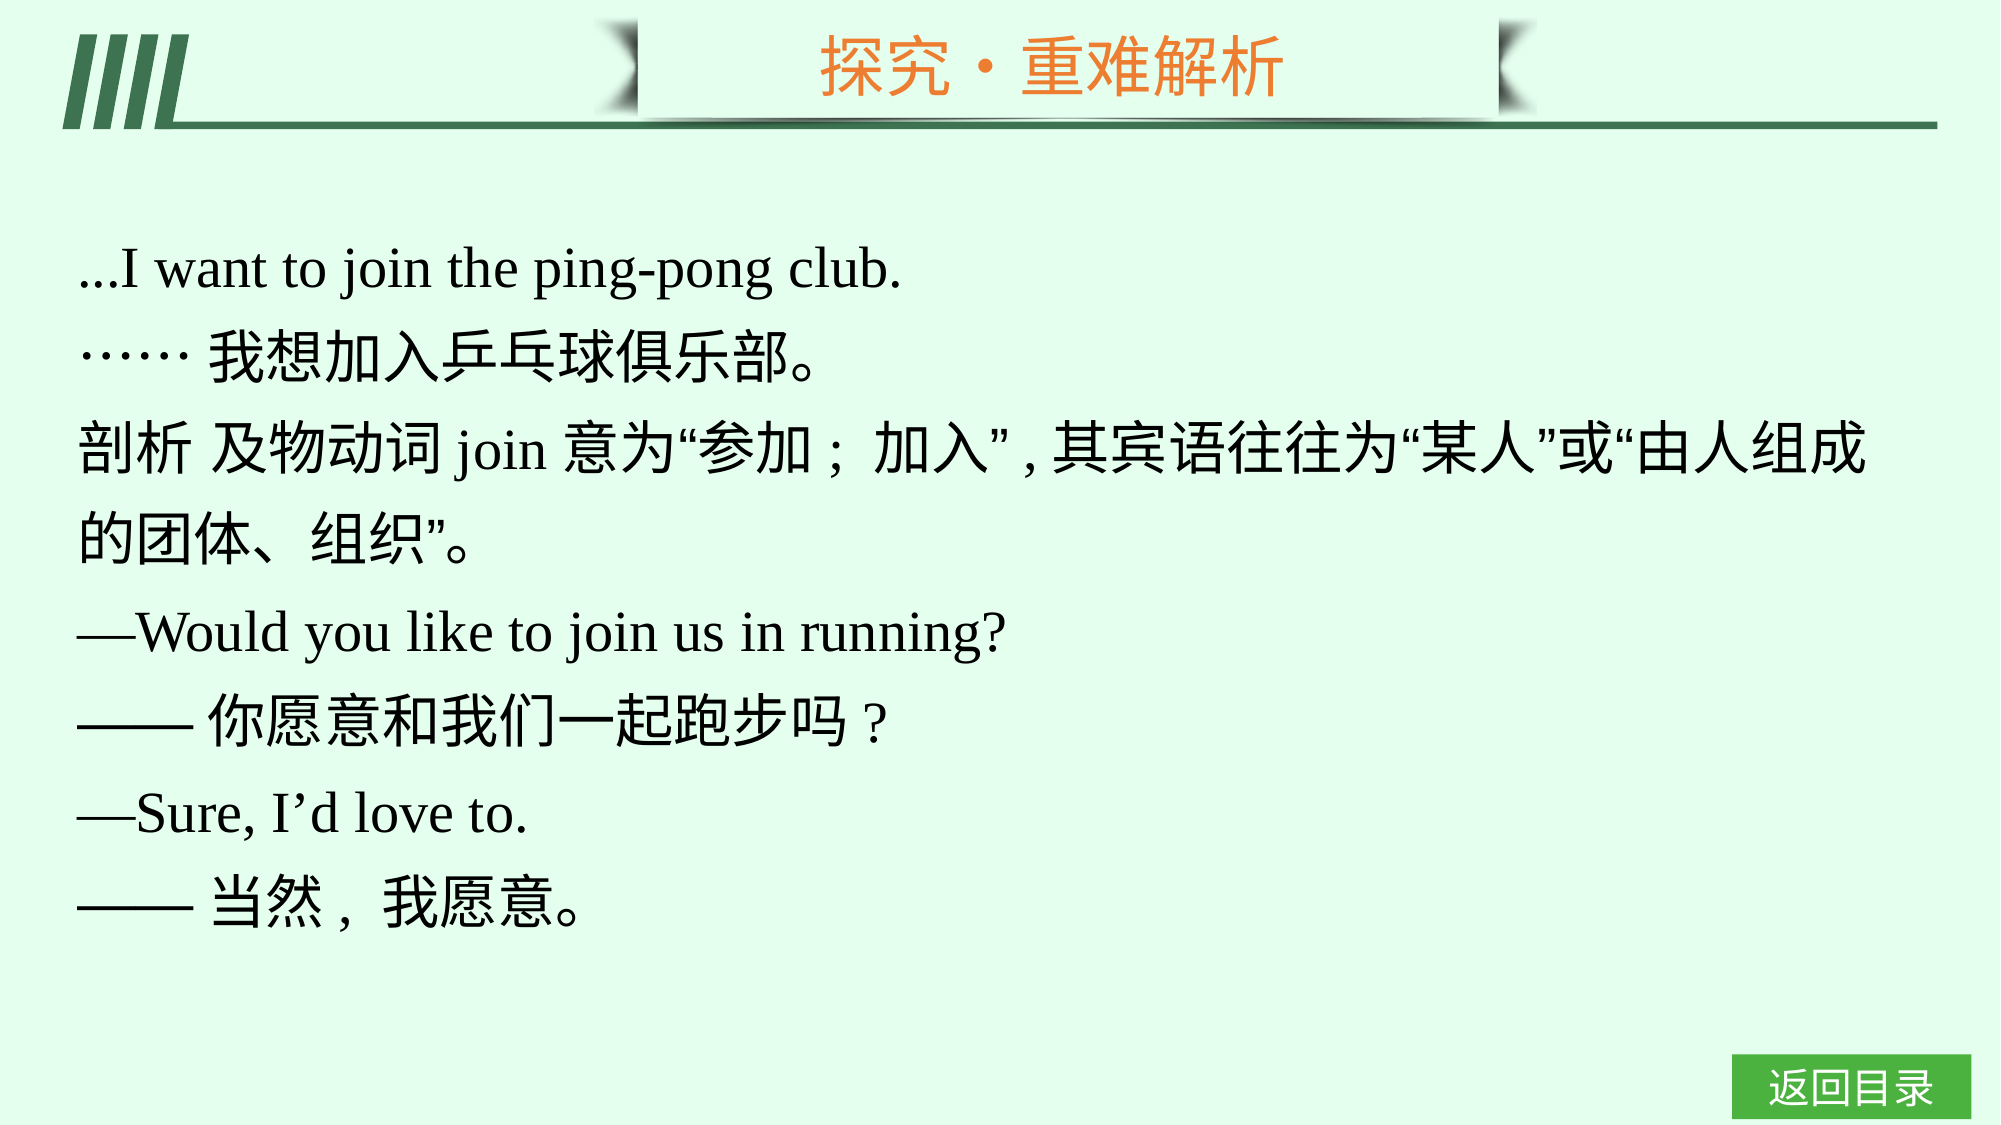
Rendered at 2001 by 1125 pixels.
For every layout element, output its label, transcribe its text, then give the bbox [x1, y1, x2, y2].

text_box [62, 34, 1938, 130]
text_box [594, 16, 1537, 127]
text_box ...I want to join the ping-pong club. ……我想加入乒乓球俱乐部。 剖析 及物动词join意为“参加; 加入”,其宾语往往为“某人”或“由人组成的团体、组织”。 —Would you like to join us in running? ——你愿意和我们一起跑步吗? —Sure, I’d love to. ——当然, 我愿意。 [62, 200, 1938, 943]
